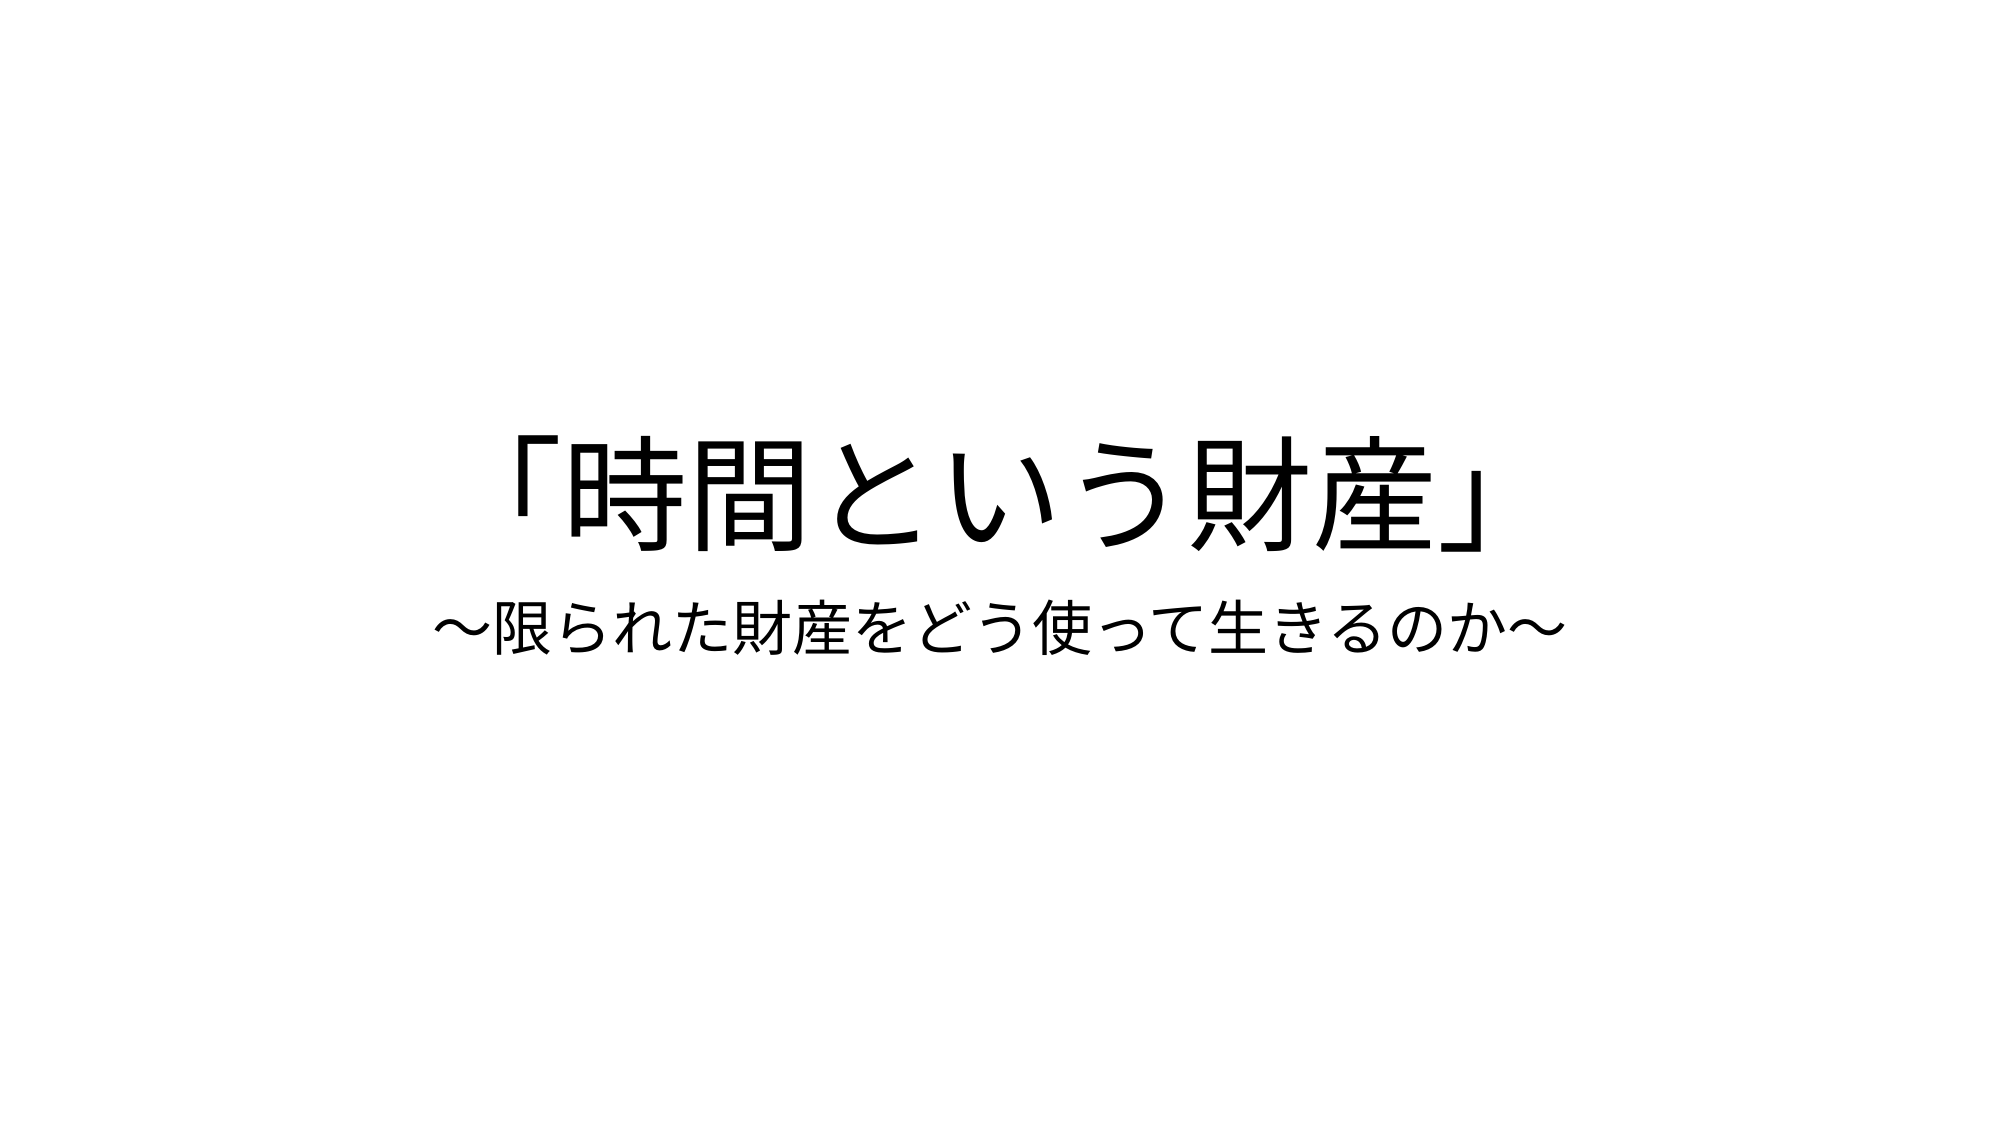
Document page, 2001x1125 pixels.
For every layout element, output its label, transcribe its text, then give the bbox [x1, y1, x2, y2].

title 「時間という財産」 [249, 184, 1750, 576]
subtitle 〜限られた財産をどう使って生きるのか〜 [249, 590, 1750, 672]
